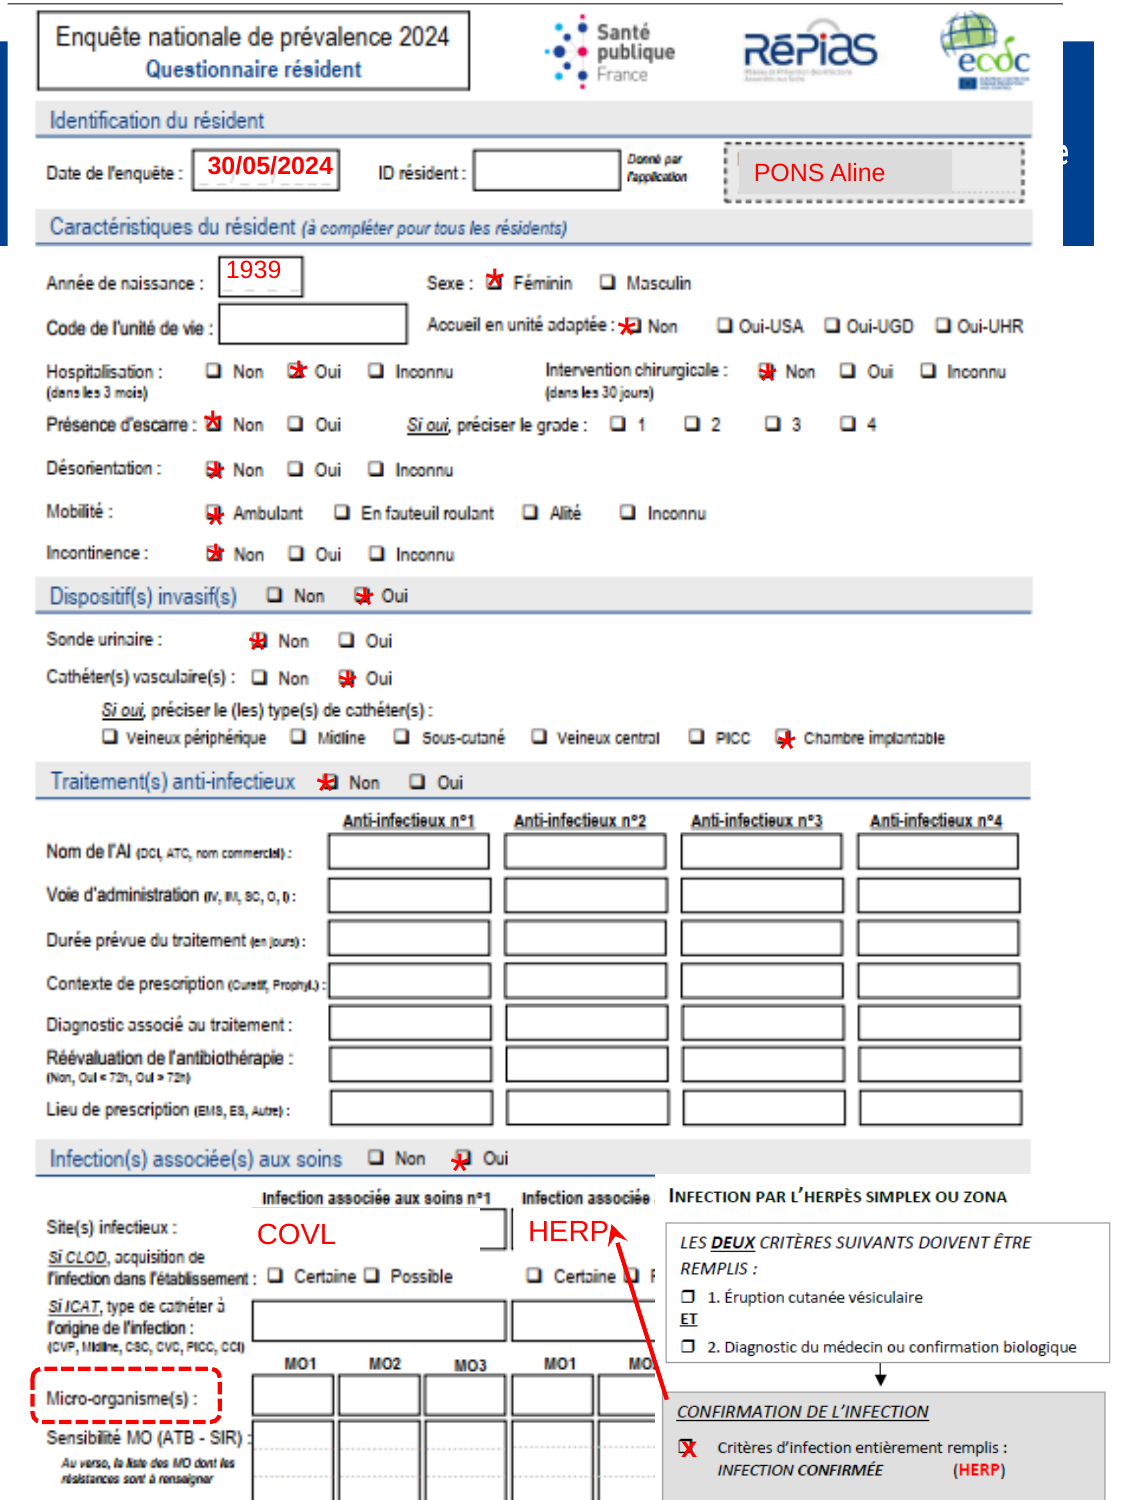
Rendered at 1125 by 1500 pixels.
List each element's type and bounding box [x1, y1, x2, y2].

text_box [611, 1223, 668, 1400]
picture [7, 3, 1122, 1500]
